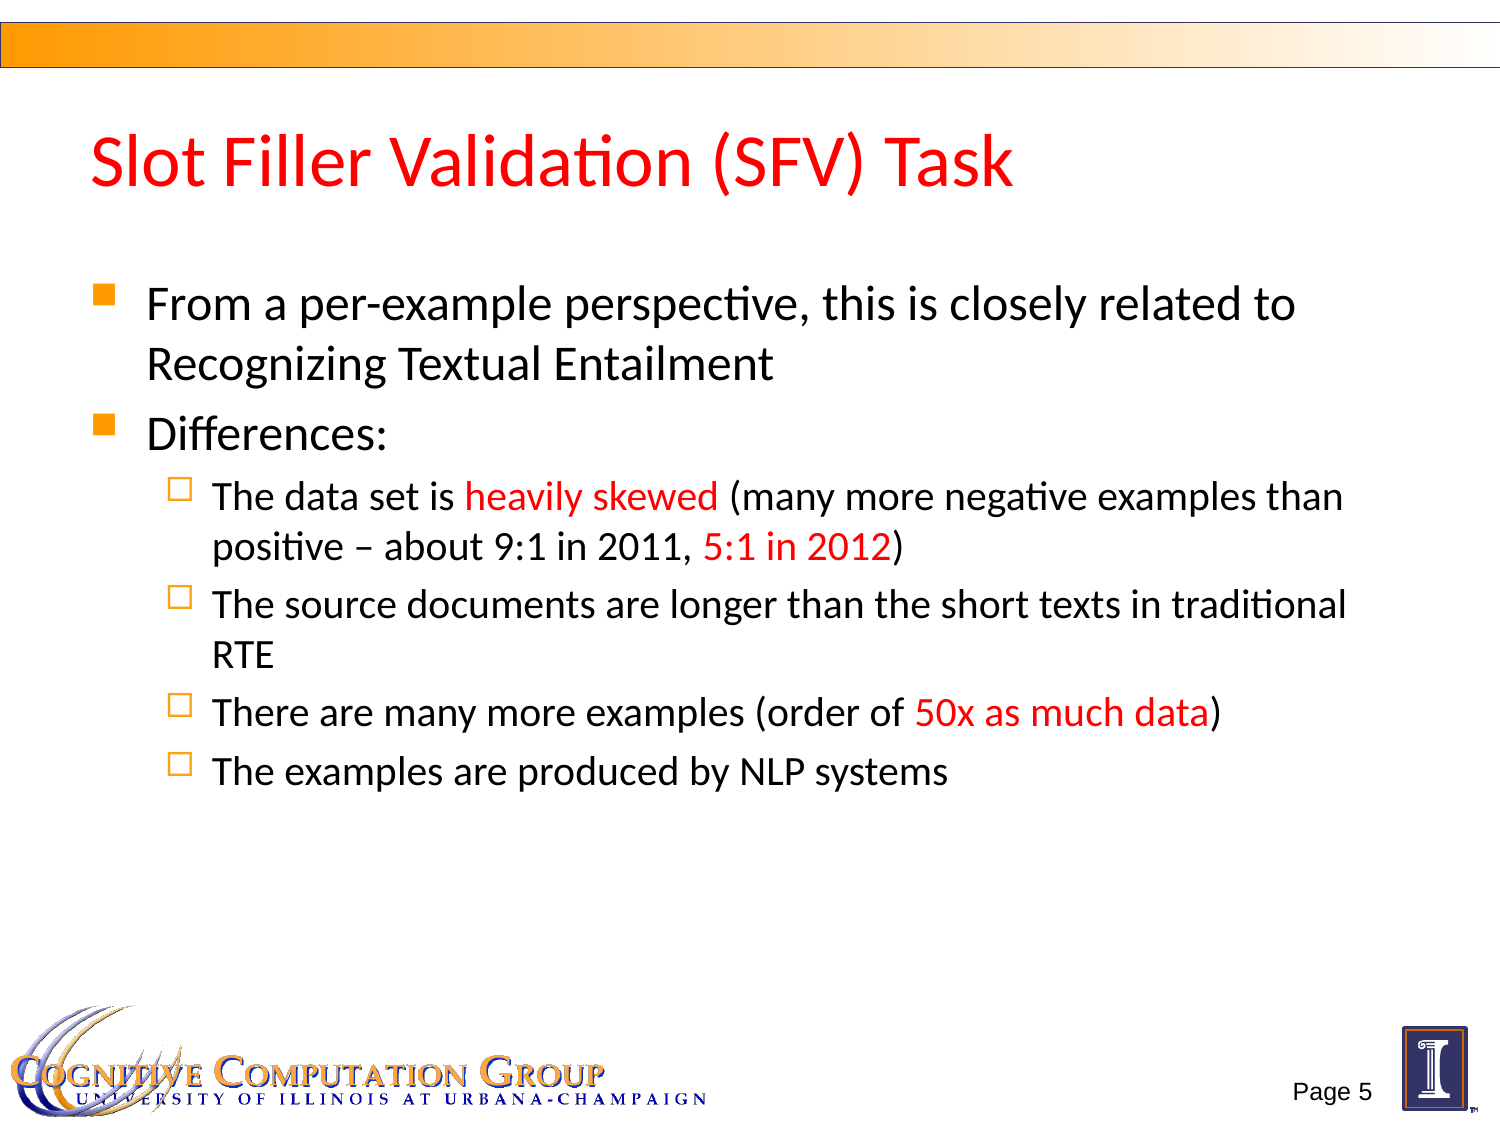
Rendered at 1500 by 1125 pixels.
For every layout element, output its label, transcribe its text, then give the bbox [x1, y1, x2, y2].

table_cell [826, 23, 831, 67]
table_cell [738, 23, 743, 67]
list From a per-example perspective, this is closely related to Recognizing Textual Entailment Differences: The data set is heavily skewed (many more negative examples than positive – about 9:1 in 2011, 5:1 in 2012) The source documents are longer than the short texts in traditional RTE There are many more examples (order of 50x as much data) The examples are produced by NLP systems [75, 262, 1425, 1013]
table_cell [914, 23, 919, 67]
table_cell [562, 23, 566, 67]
title Slot Filler Validation (SFV) Task [75, 75, 1425, 238]
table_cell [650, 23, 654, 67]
picture [0, 1000, 713, 1125]
slide_number Page 5 [1237, 1074, 1388, 1113]
